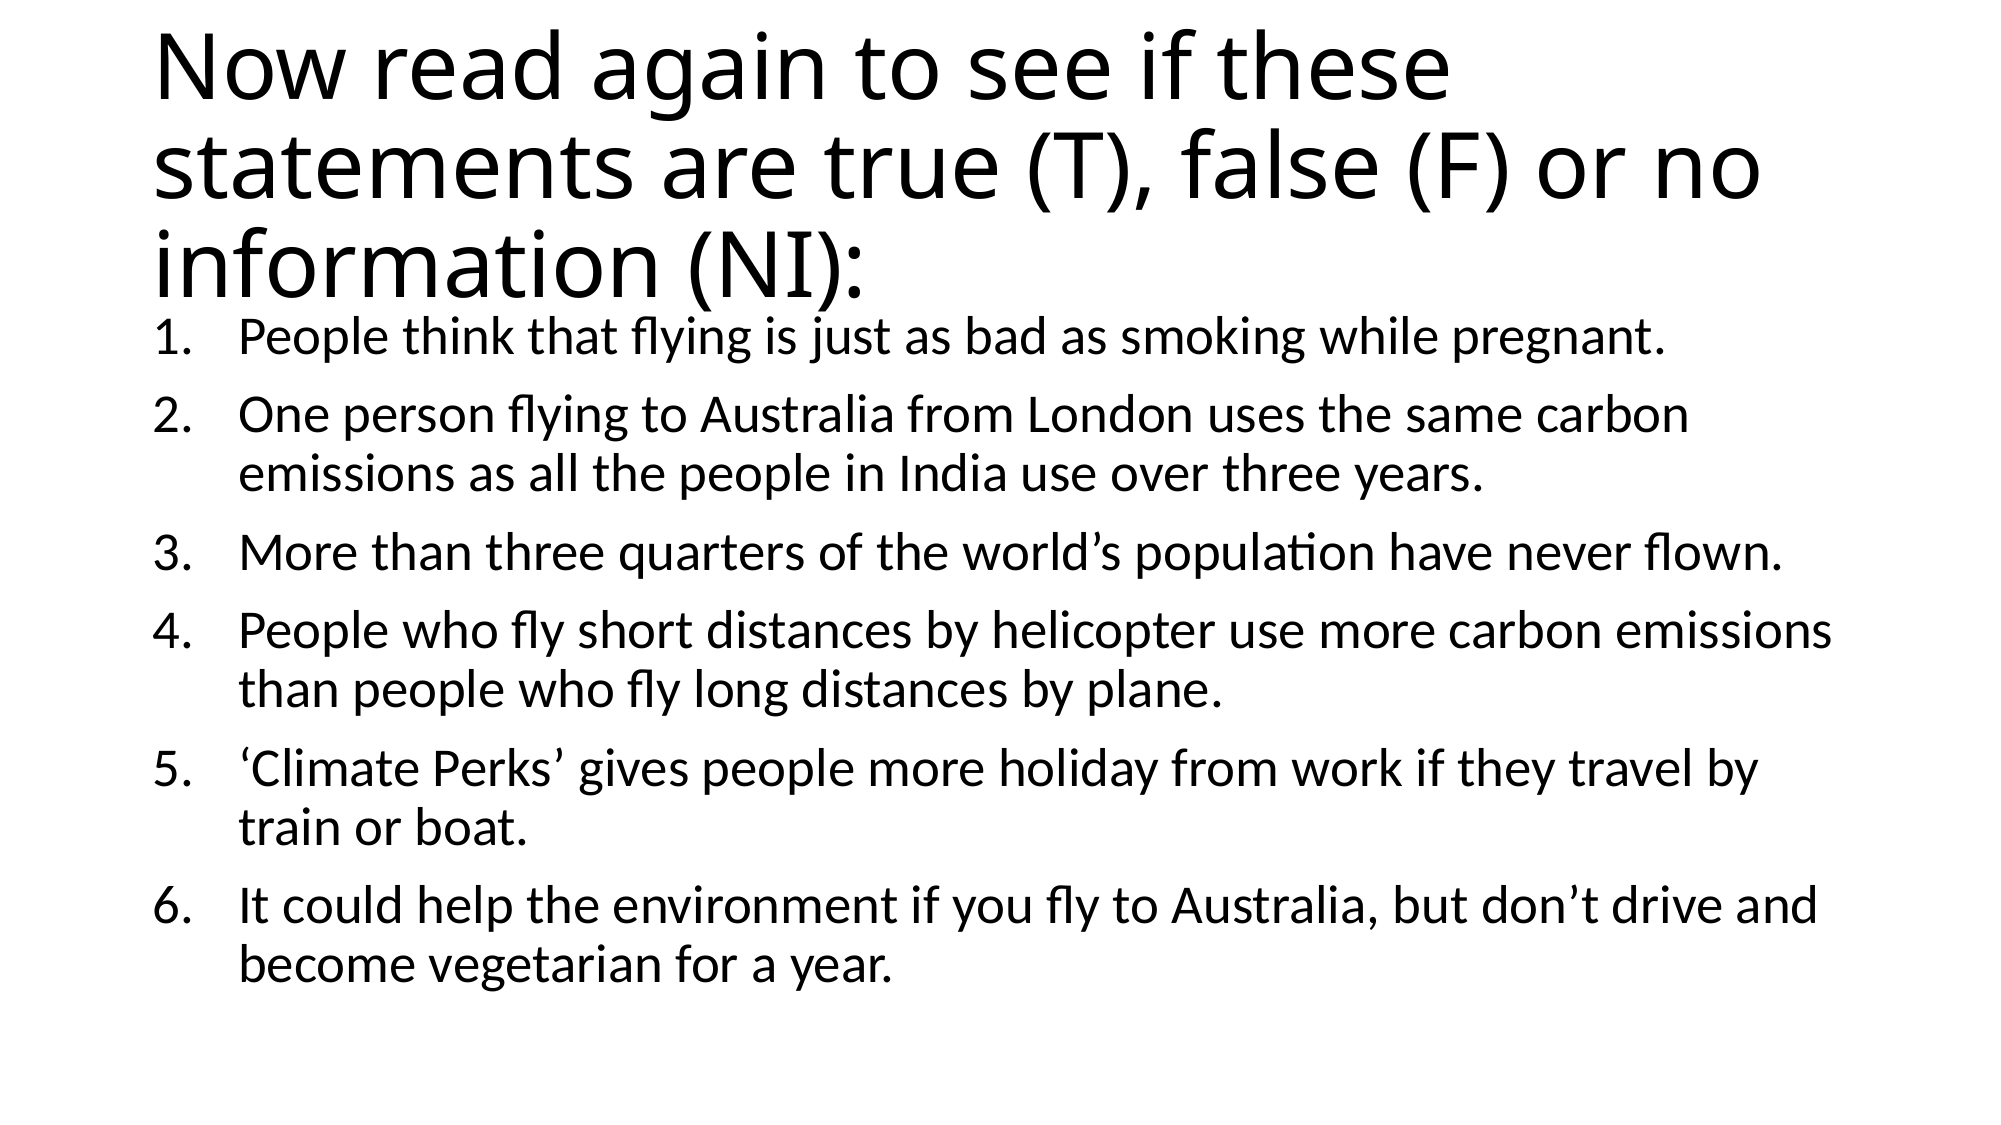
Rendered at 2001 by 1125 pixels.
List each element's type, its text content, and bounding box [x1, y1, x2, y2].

list People think that flying is just as bad as smoking while pregnant. One person flying to Australia from London uses the same carbon emissions as all the people in India use over three years. More than three quarters of the world’s population have never flown. People who fly short distances by helicopter use more carbon emissions than people who fly long distances by plane. ‘Climate Perks’ gives people more holiday from work if they travel by train or boat. It could help the environment if you fly to Australia, but don’t drive and become vegetarian for a year. [137, 299, 1863, 1014]
title Now read again to see if these statements are true (T), false (F) or no information (NI): [137, 59, 1863, 278]
